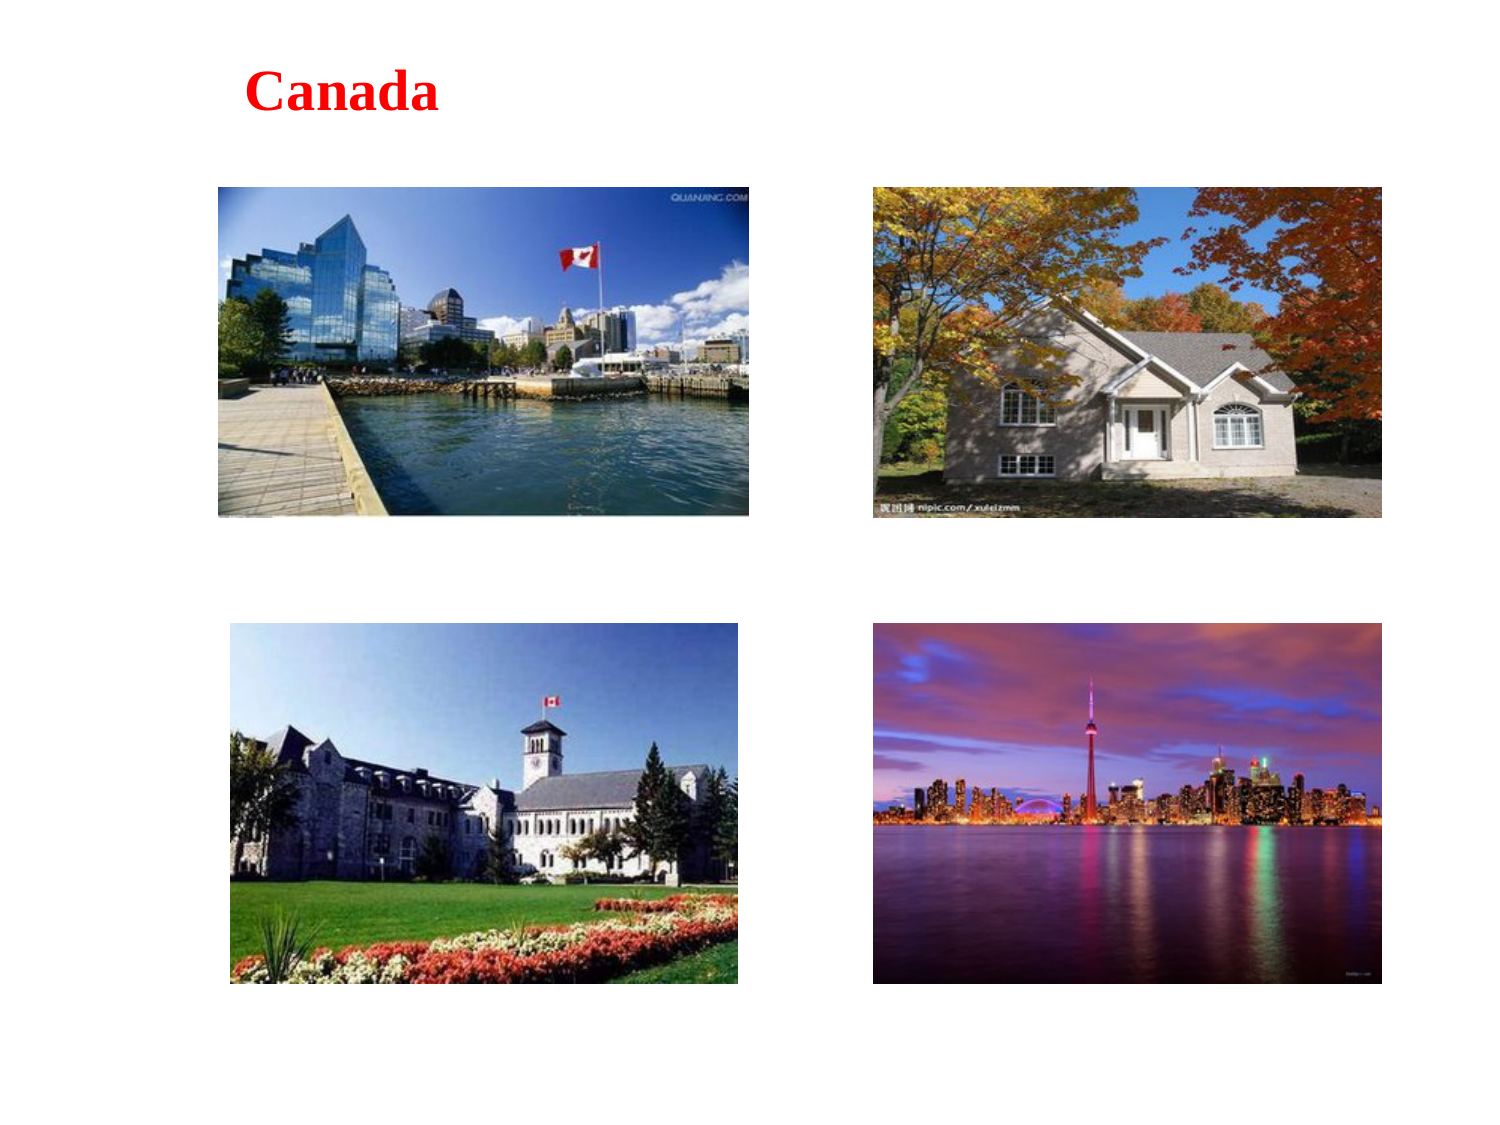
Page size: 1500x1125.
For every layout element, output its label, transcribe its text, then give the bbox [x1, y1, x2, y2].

picture [873, 187, 1383, 518]
picture [873, 623, 1382, 984]
text_box Canada [230, 45, 1064, 130]
picture [218, 187, 749, 518]
picture [229, 623, 738, 984]
